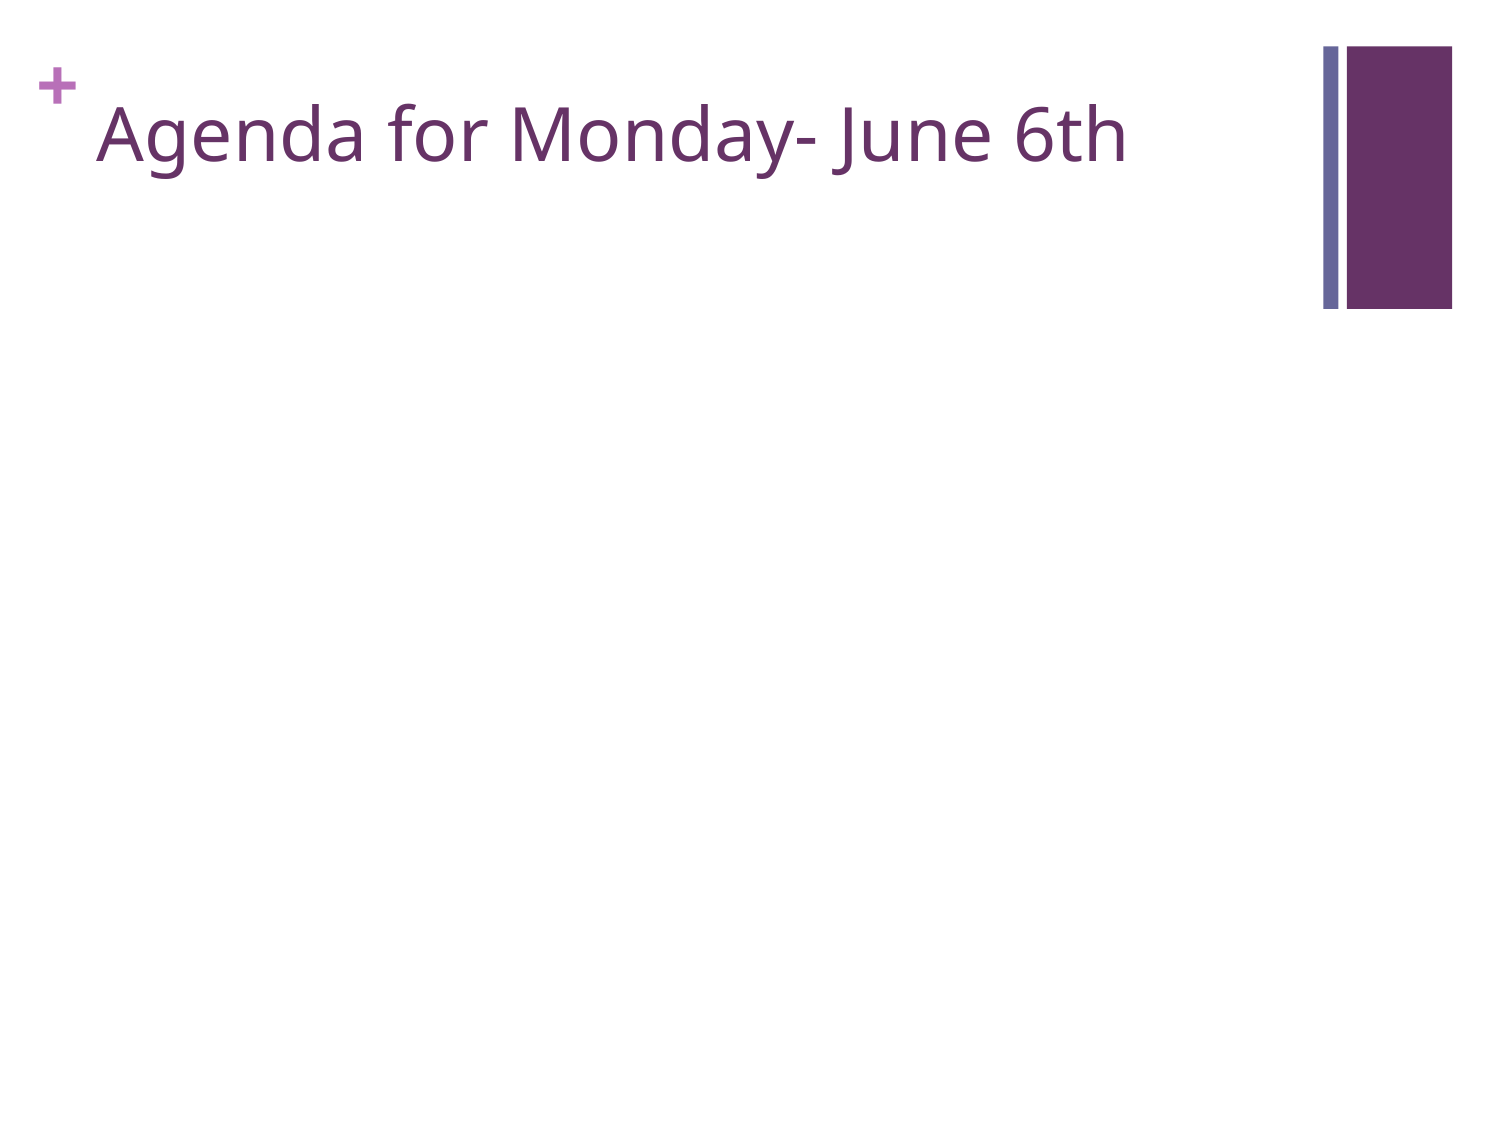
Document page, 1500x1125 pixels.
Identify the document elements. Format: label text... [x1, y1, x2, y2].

title Agenda for Monday- June 6th [81, 79, 1322, 263]
